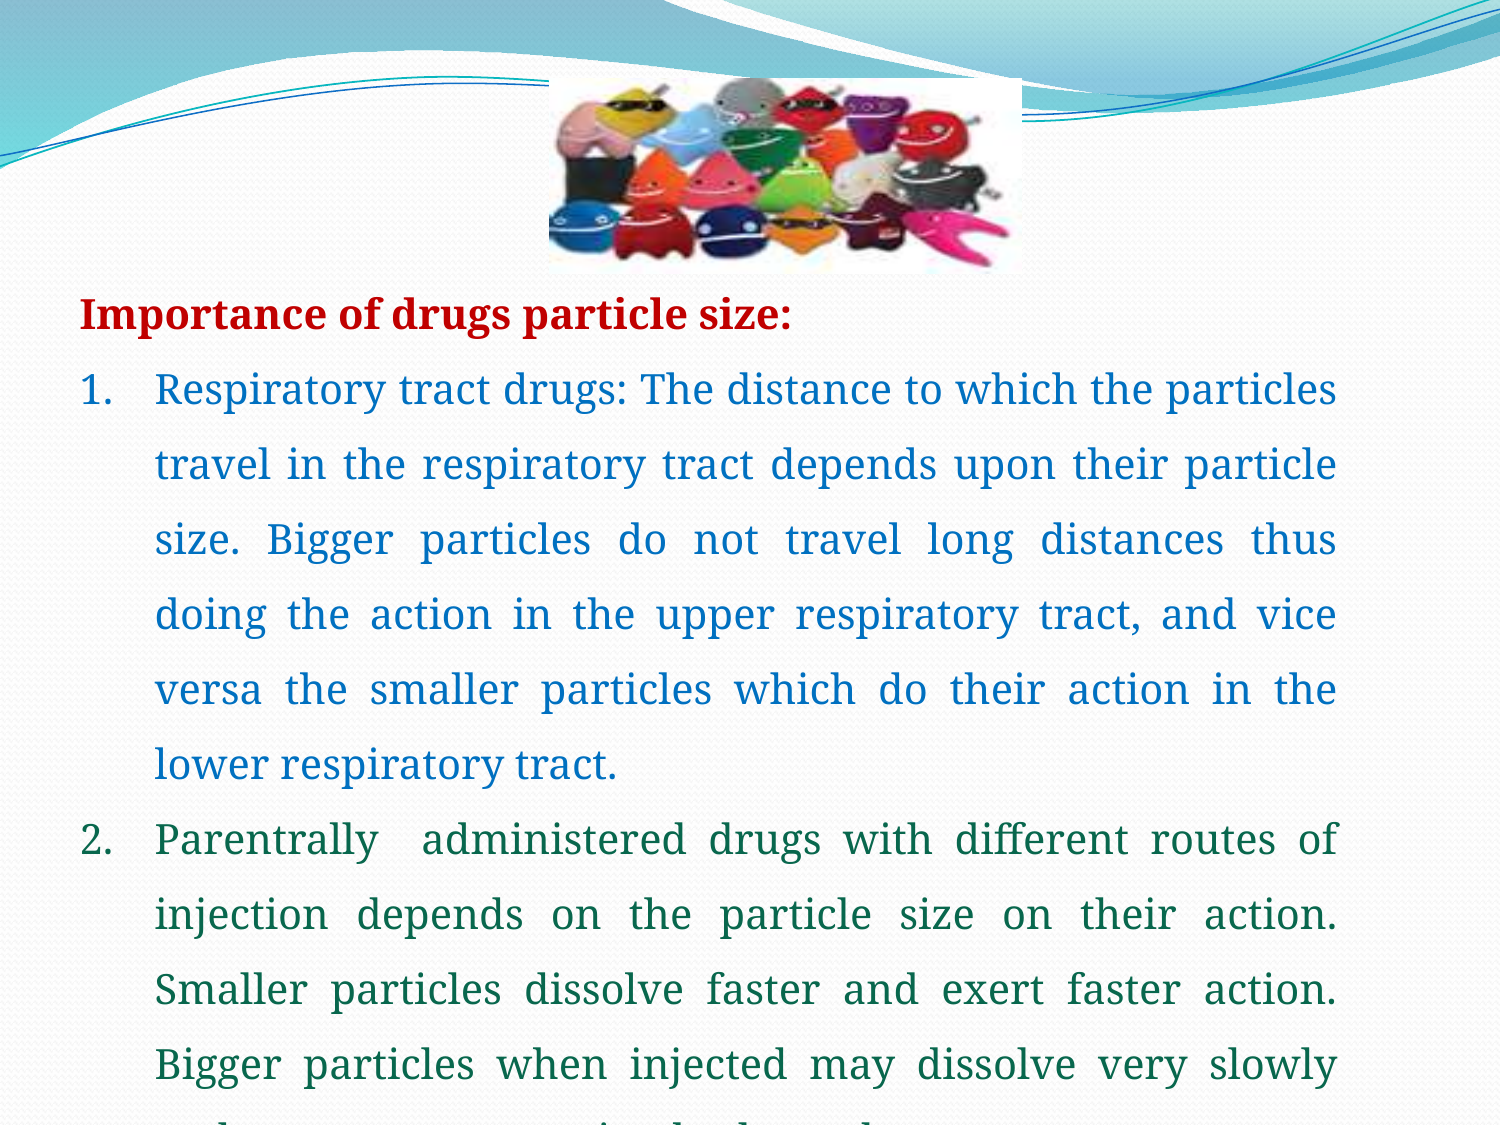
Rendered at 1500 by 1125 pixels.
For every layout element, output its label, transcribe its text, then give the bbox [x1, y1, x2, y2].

picture [548, 77, 1022, 275]
text_box Importance of drugs particle size: Respiratory tract drugs: The distance to which the particles travel in the respiratory tract depends upon their particle size. Bigger particles do not travel long distances thus doing the action in the upper respiratory tract, and vice versa the smaller particles which do their action in the lower respiratory tract. Parentrally administered drugs with different routes of injection depends on the particle size on their action. Smaller particles dissolve faster and exert faster action. Bigger particles when injected may dissolve very slowly and may act as a sustained release depot. [64, 255, 1353, 1125]
